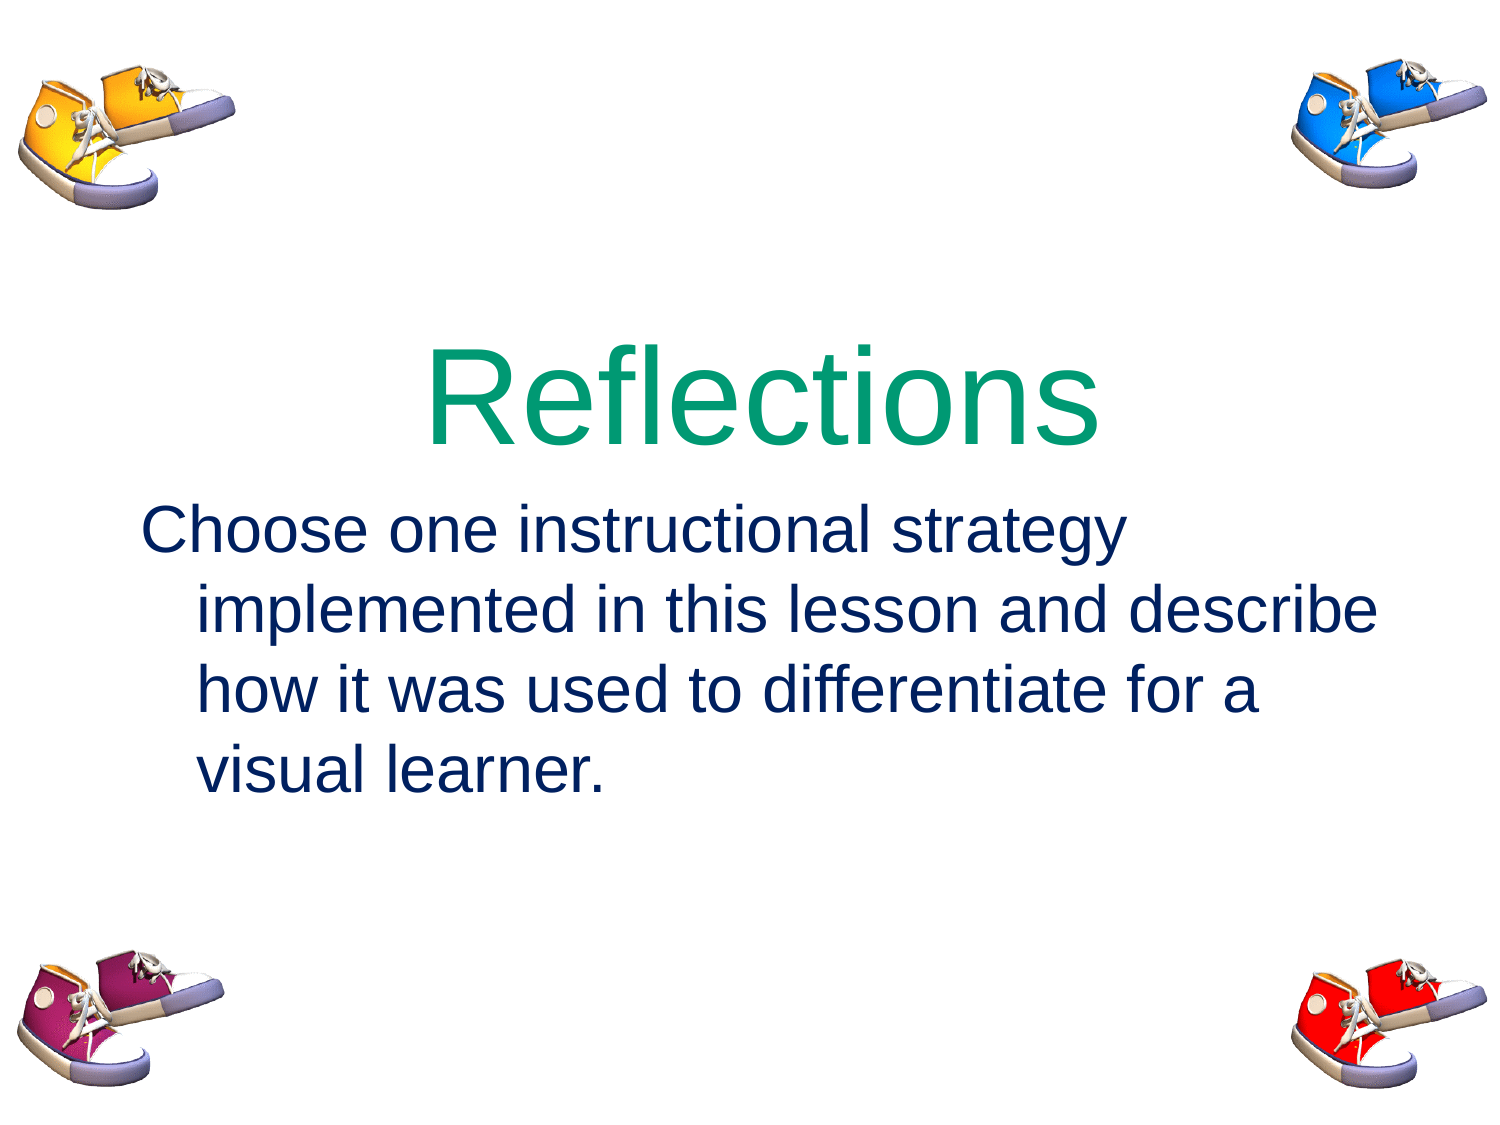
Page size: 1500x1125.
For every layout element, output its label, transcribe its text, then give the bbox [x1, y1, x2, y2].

picture [0, 887, 238, 1125]
picture [0, 0, 250, 250]
picture [1275, 0, 1500, 225]
list Reflections Choose one instructional strategy implemented in this lesson and describe how it was used to differentiate for a visual learner. [124, 299, 1401, 976]
picture [1275, 899, 1500, 1125]
